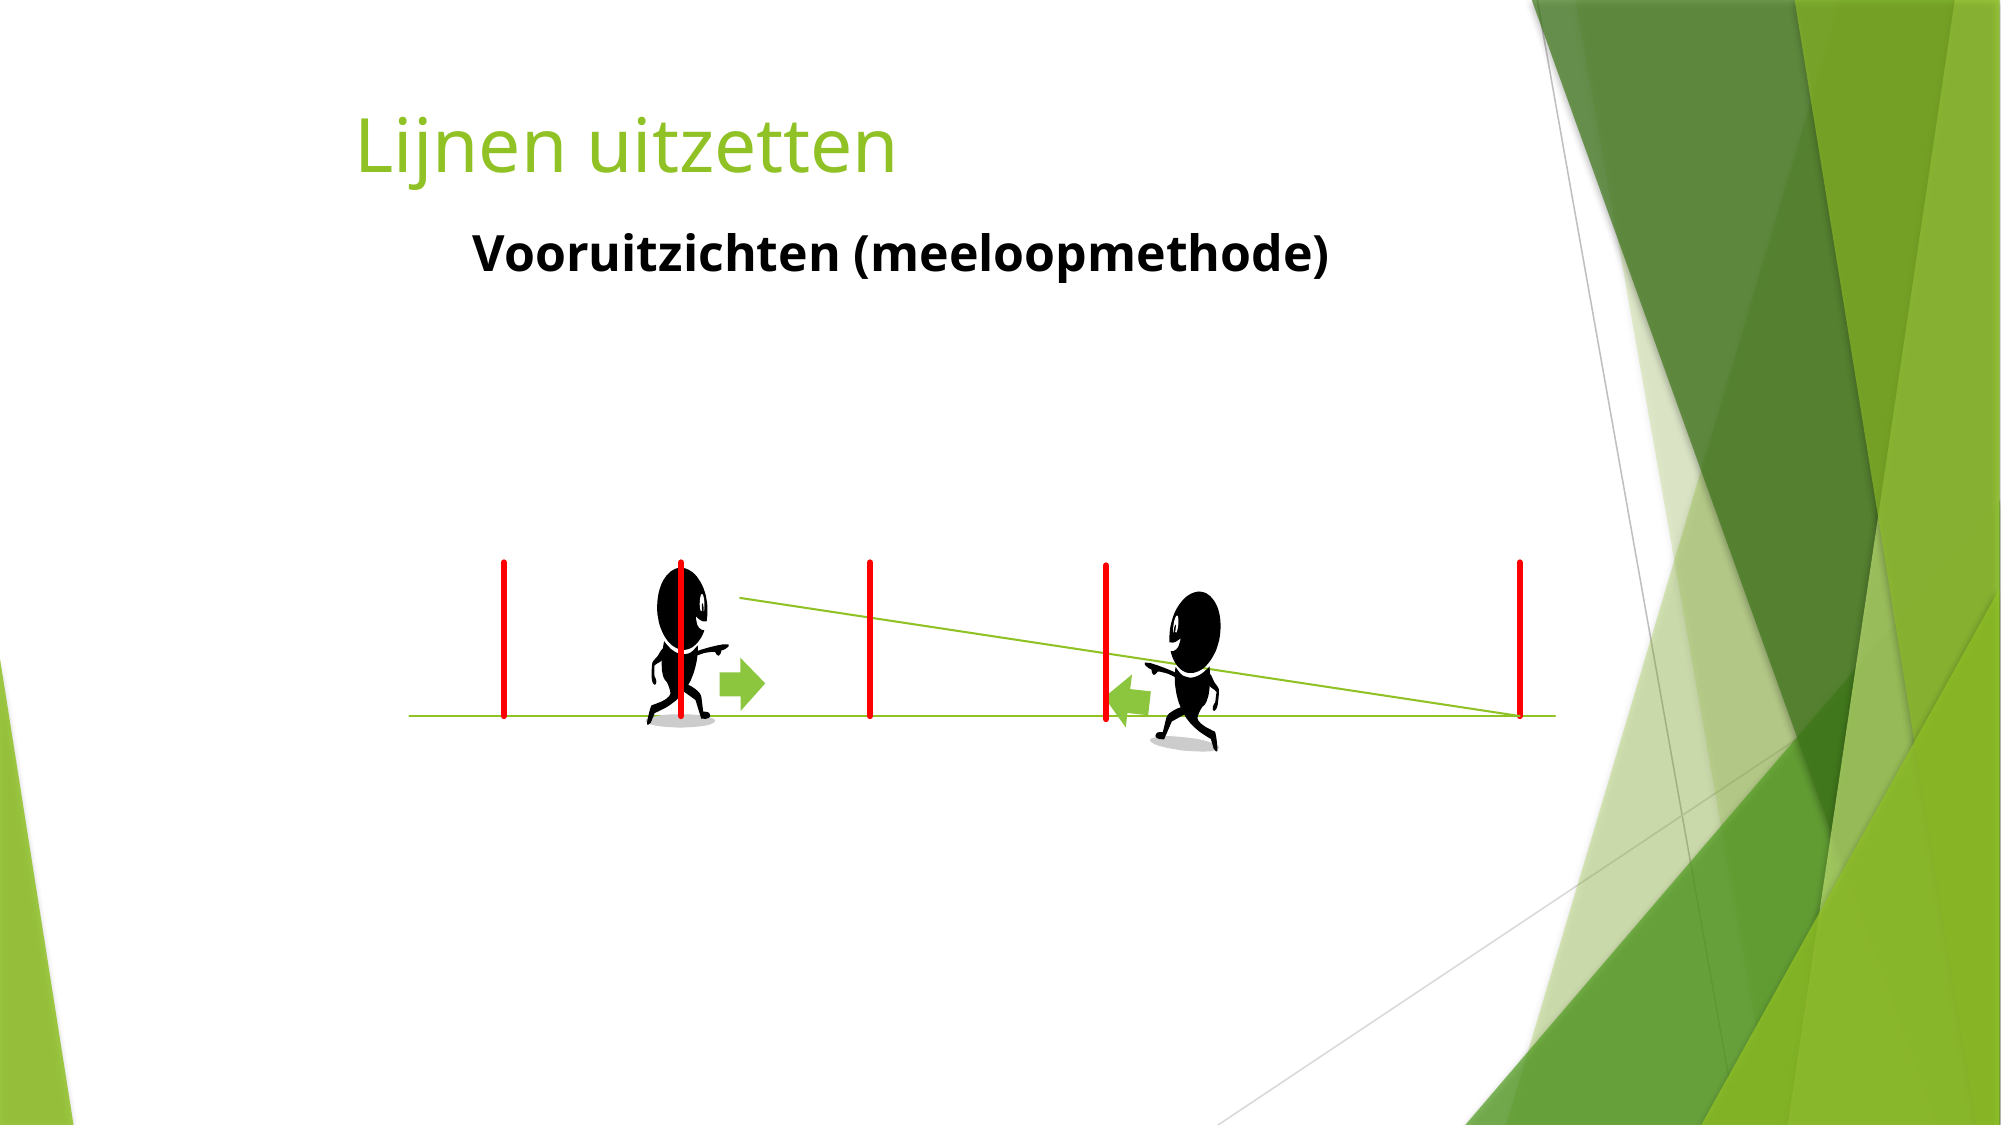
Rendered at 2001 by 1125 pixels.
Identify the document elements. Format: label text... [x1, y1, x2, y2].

text_box Lijnen uitzetten [340, 89, 915, 195]
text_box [739, 597, 864, 717]
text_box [874, 597, 1100, 717]
text_box Vooruitzichten (meeloopmethode) [457, 214, 1345, 289]
picture [645, 567, 766, 729]
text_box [1232, 597, 1521, 717]
picture [1107, 587, 1228, 749]
